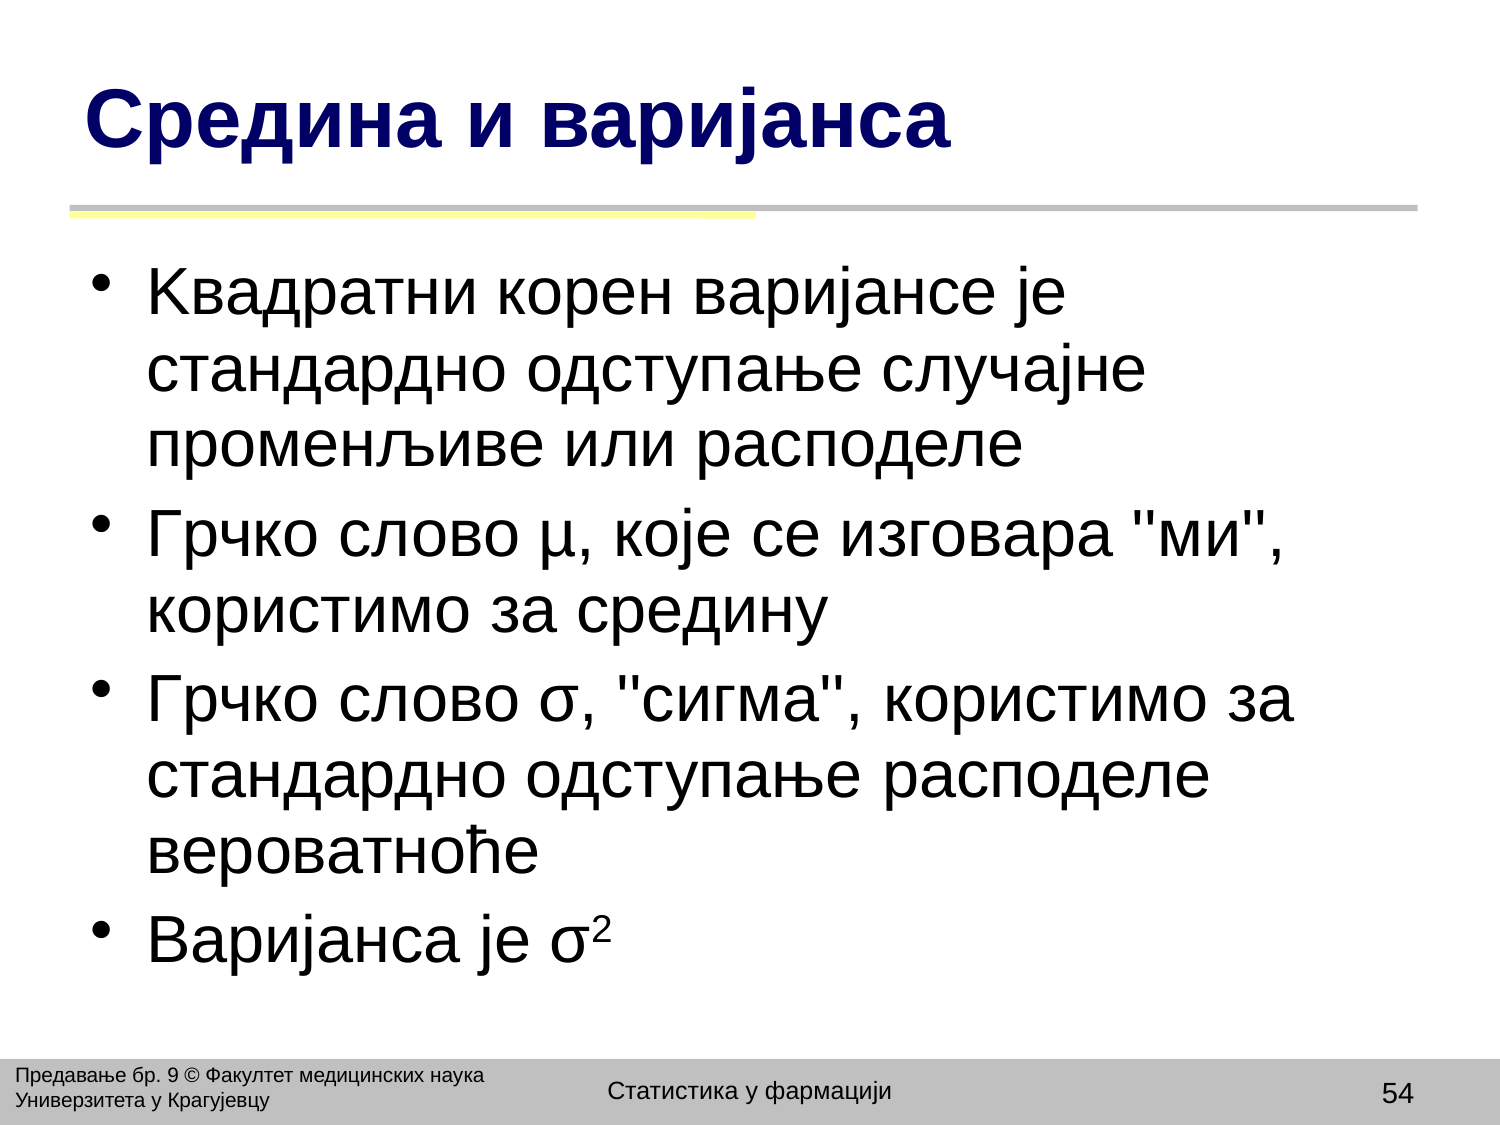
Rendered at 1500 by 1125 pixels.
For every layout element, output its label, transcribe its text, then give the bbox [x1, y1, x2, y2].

slide_number Предавање бр. 9 © Факултет медицинских наука Универзитета у Крагујевцу [0, 1053, 609, 1108]
title Средина и варијанса [69, 19, 1426, 208]
list Kвадратни корен варијансе је стандардно одступање случајне променљиве или расподеле Грчко слово µ, које се изговара ''ми'', користимо за средину Грчко слово σ, ''сигма'', користимо за стандардно одступање расподеле вероватноће Варијанса је σ2 [74, 246, 1426, 1023]
footer Статистика у фармацији [512, 1066, 988, 1125]
slide_number 54 [1079, 1066, 1430, 1125]
